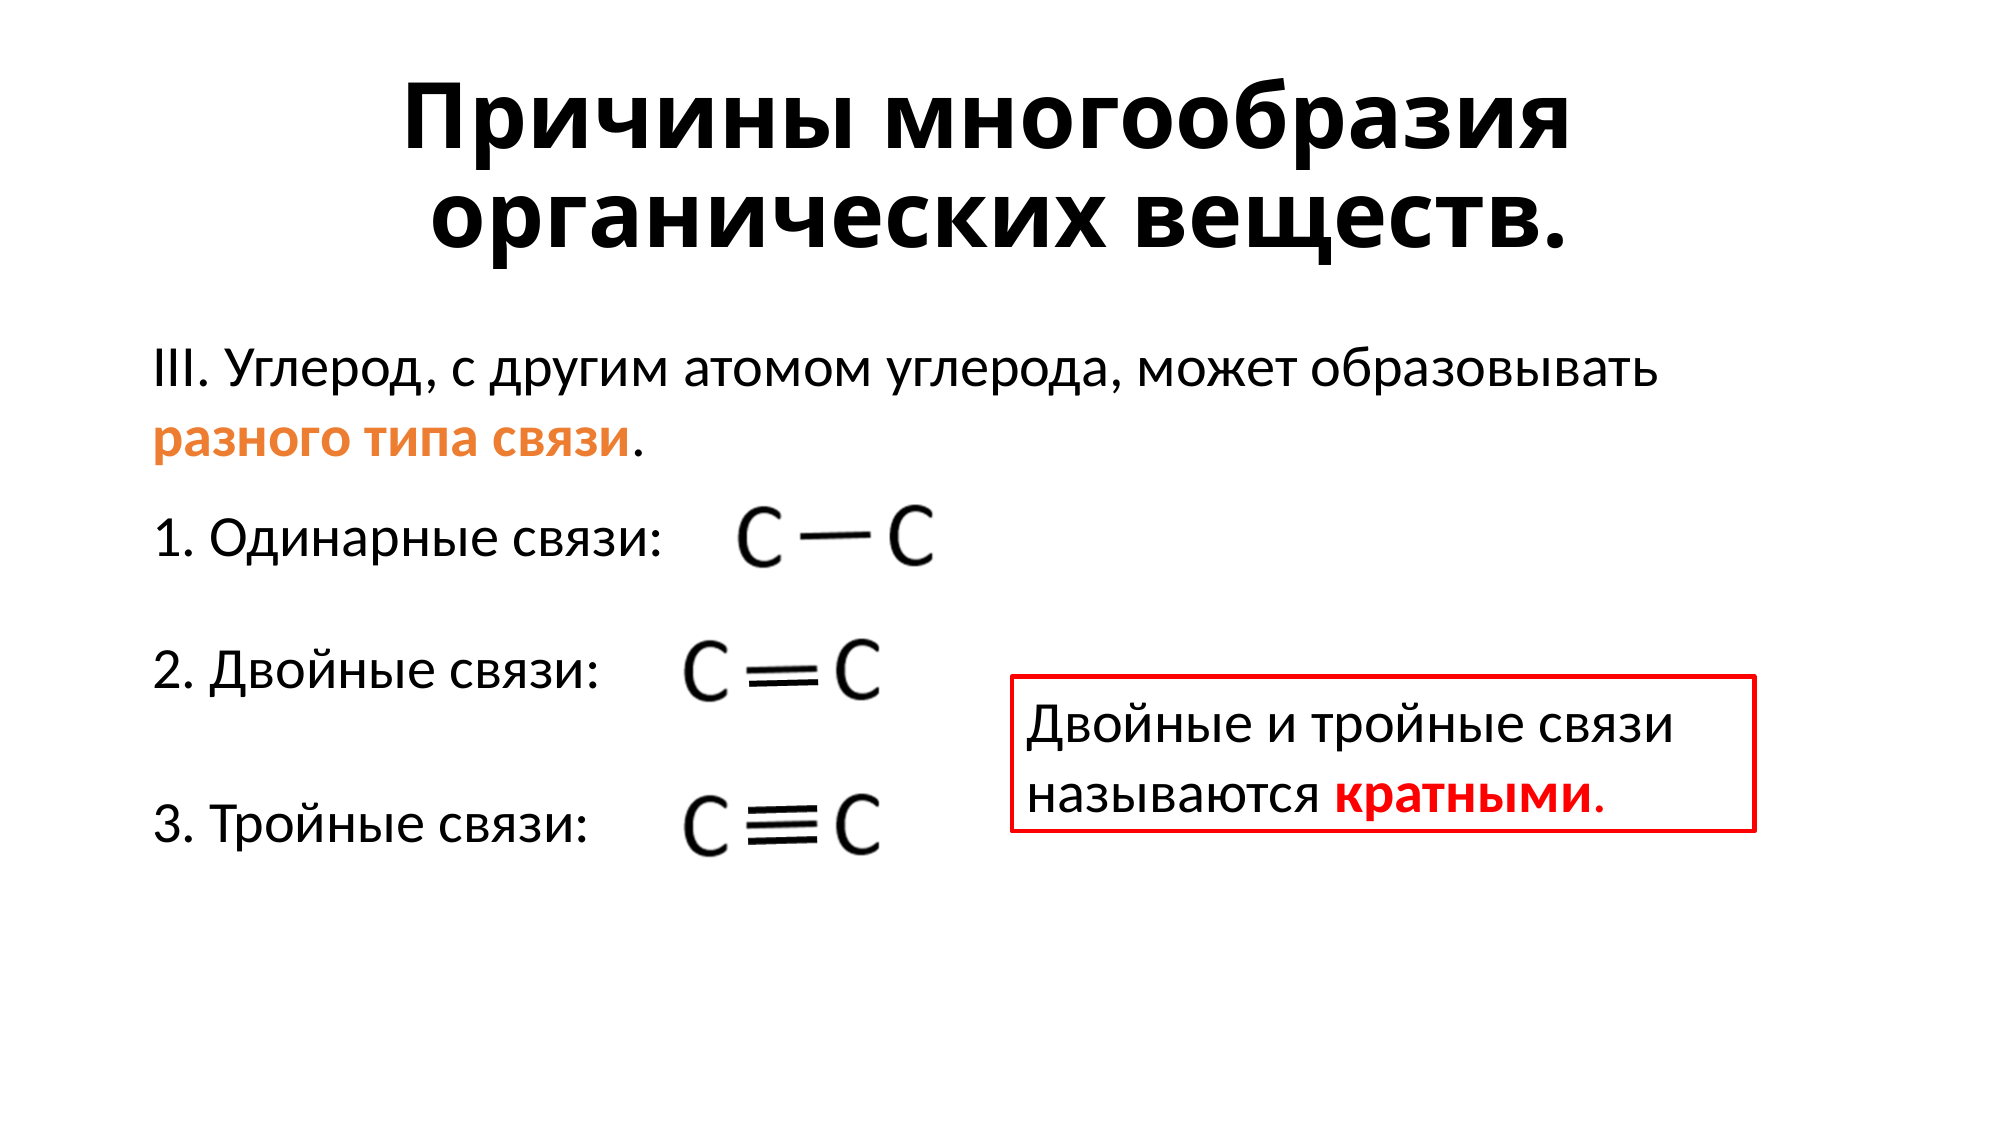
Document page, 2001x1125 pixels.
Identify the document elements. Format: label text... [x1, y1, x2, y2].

picture [616, 475, 959, 744]
picture [616, 764, 905, 899]
title Причины многообразия органических веществ. [137, 59, 1863, 278]
text_box 1. Одинарные связи: [137, 490, 670, 576]
text_box Двойные и тройные связи называются кратными. [1011, 676, 1755, 832]
text_box 2. Двойные связи: [137, 622, 616, 708]
text_box III. Углерод, с другим атомом углерода, может образовывать разного типа связи. [137, 320, 1863, 476]
text_box 3. Тройные связи: [137, 776, 616, 862]
